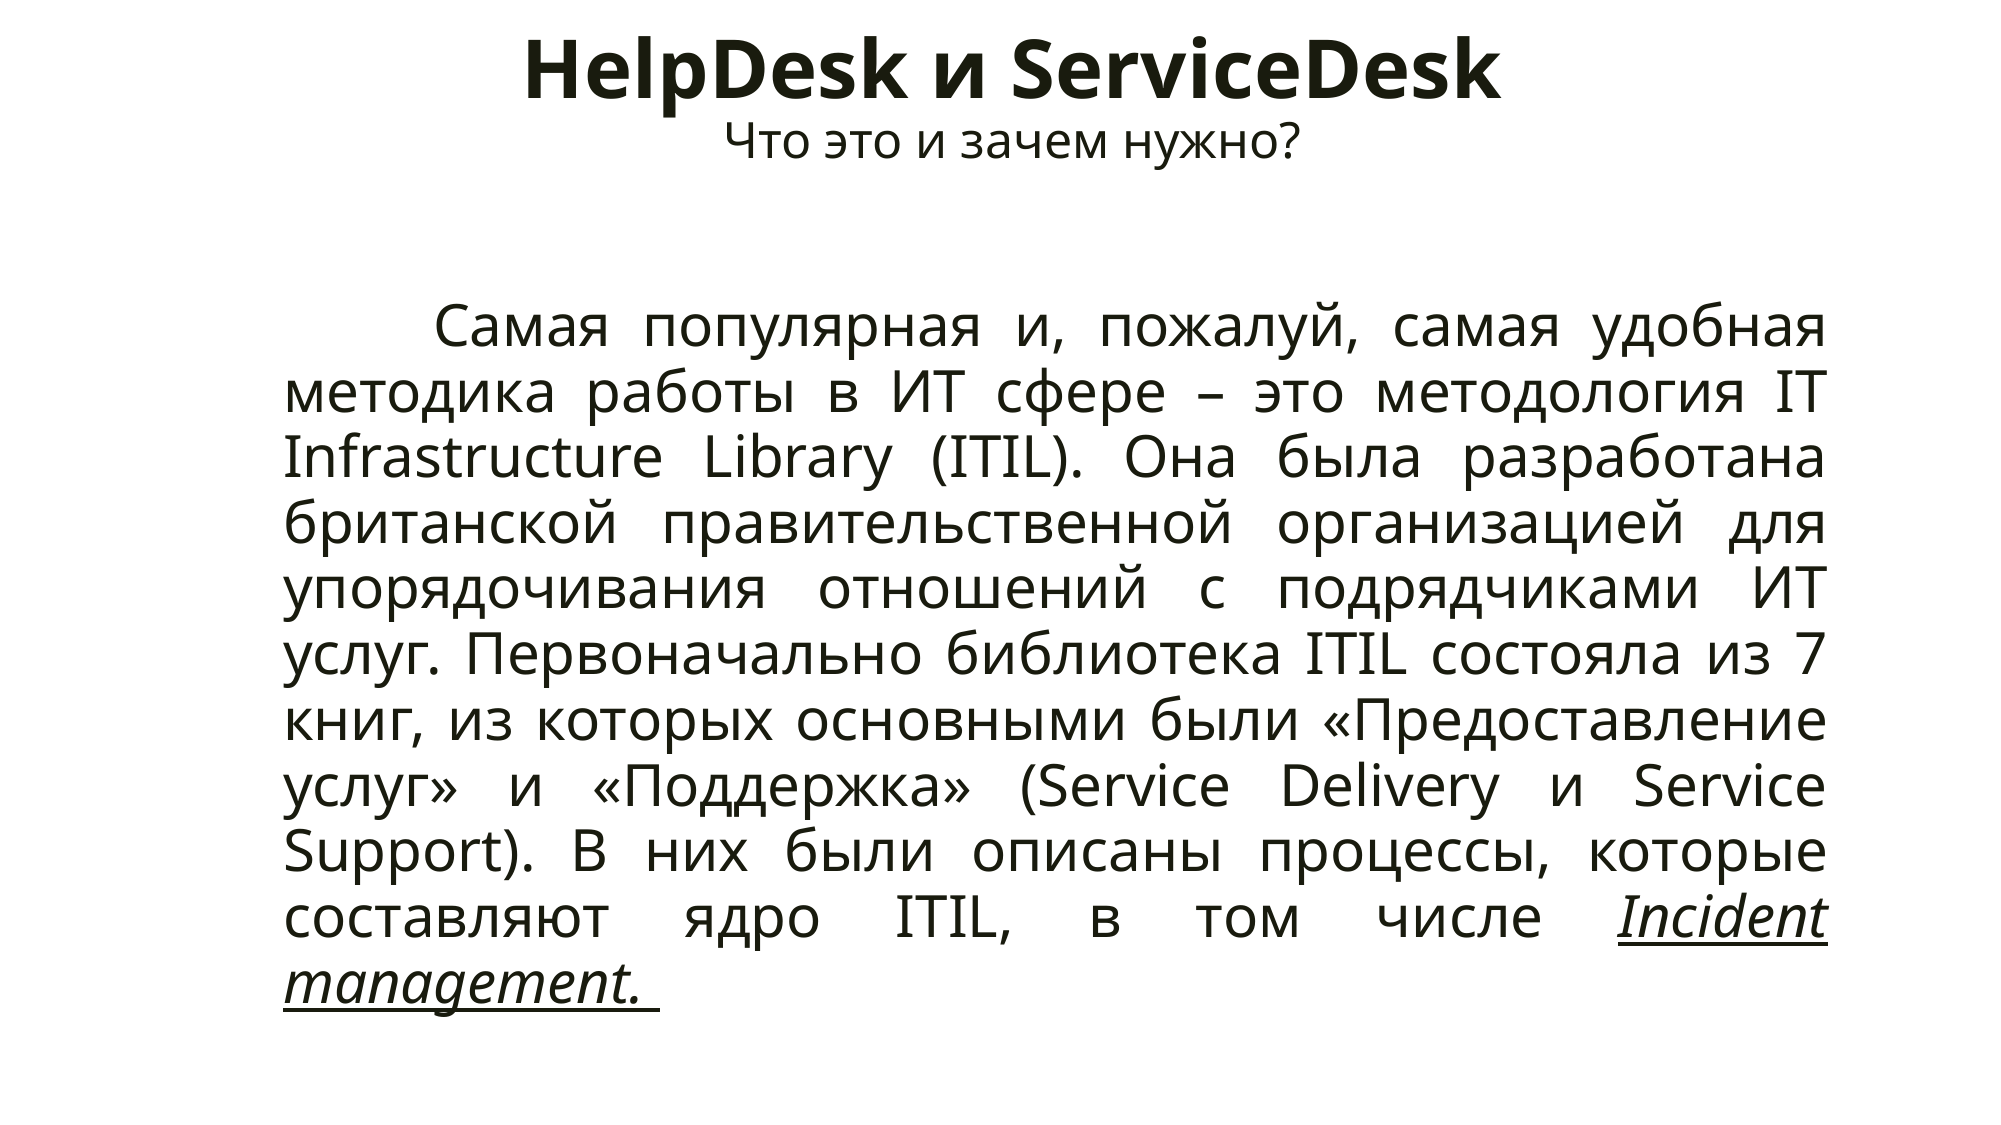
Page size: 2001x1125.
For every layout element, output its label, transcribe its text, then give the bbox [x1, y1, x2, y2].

list Самая популярная и, пожалуй, самая удобная методика работы в ИТ сфере – это методология IT Infrastructure Library (ITIL). Она была разработана британской правительственной организацией для упорядочивания отношений с подрядчиками ИТ услуг. Первоначально библиотека ITIL состояла из 7 книг, из которых основными были «Предоставление услуг» и «Поддержка» (Service Delivery и Service Support). В них были описаны процессы, которые составляют ядро ITIL, в том числе Incident management. [268, 286, 1844, 1072]
title HelpDesk и ServiceDesk Что это и зачем нужно? [225, 21, 1800, 178]
